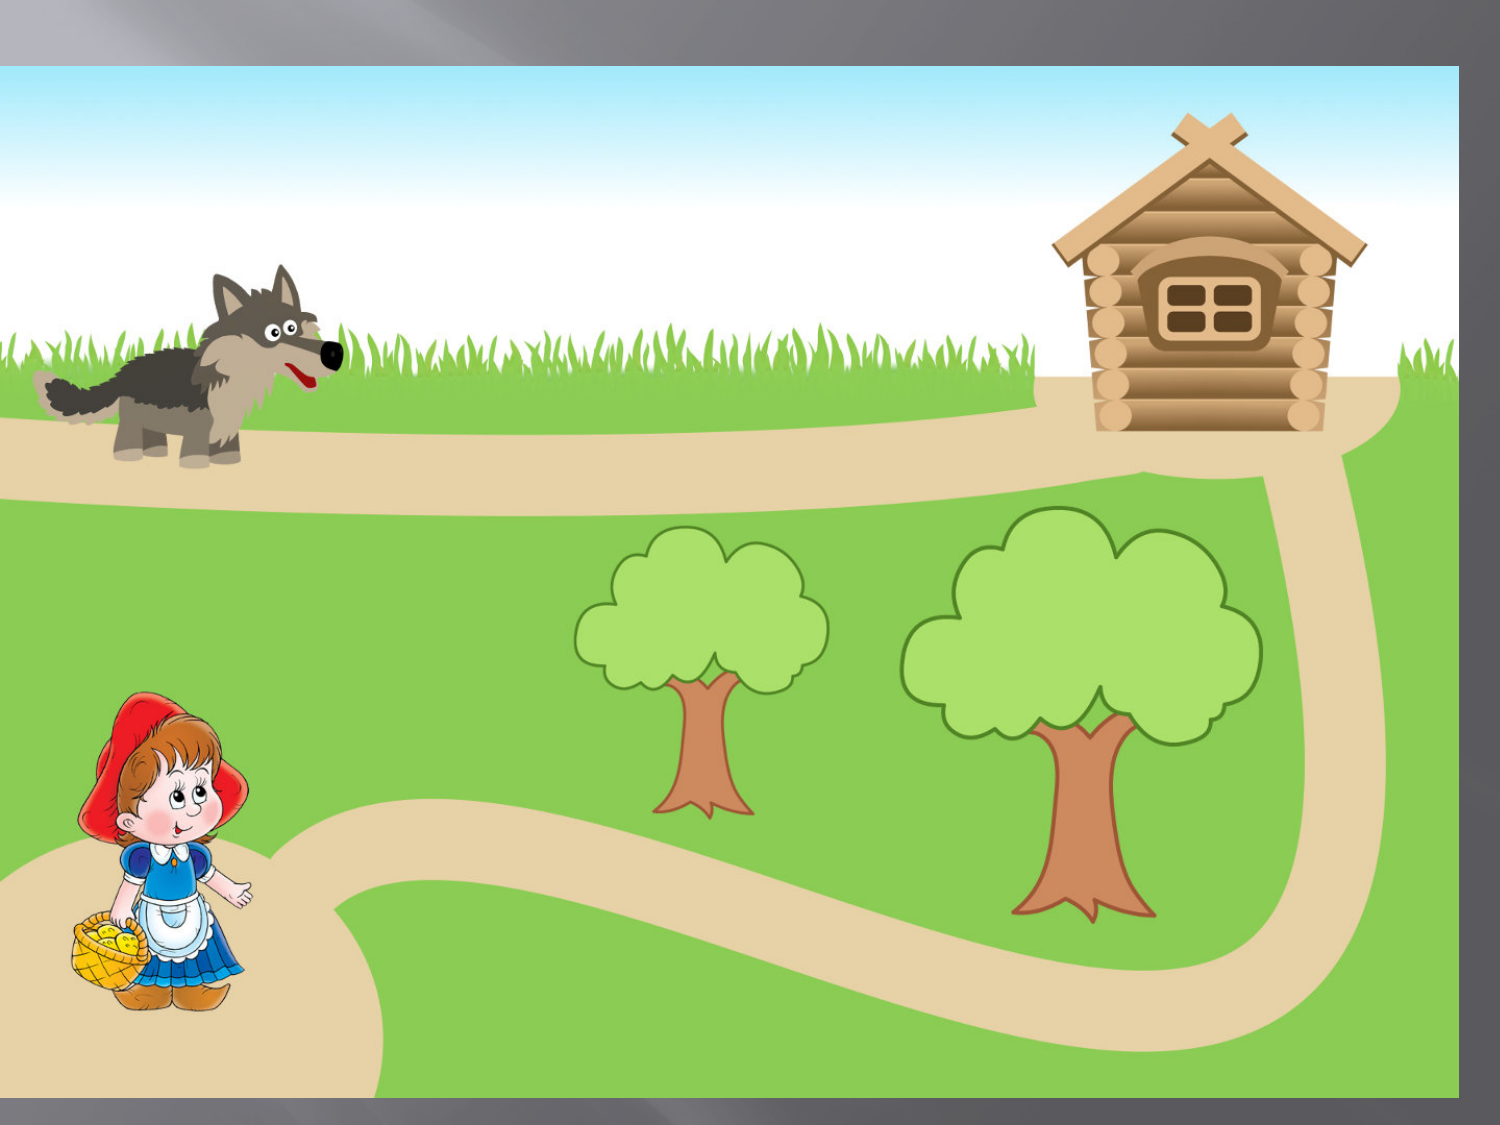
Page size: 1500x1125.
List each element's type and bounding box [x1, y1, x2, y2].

picture [0, 66, 1459, 1099]
